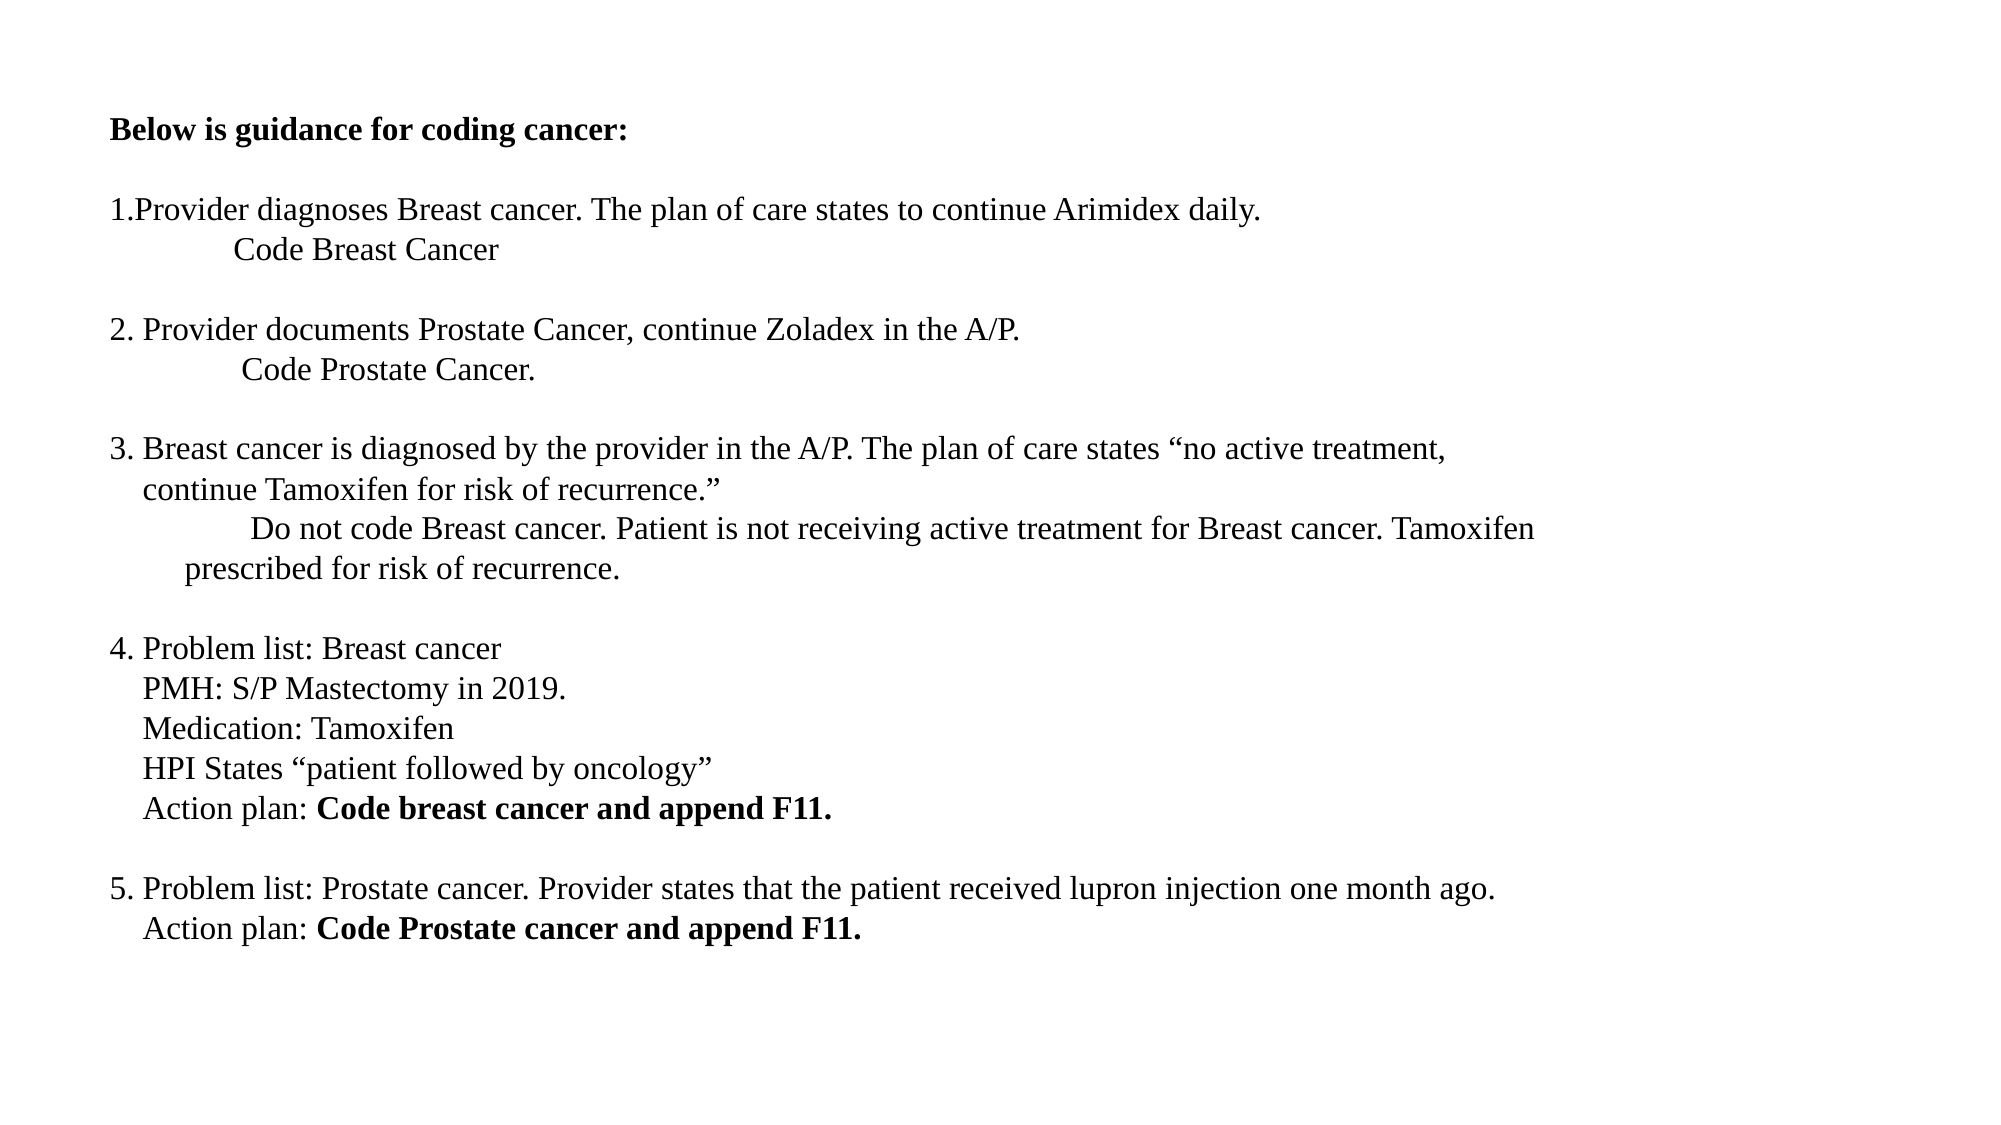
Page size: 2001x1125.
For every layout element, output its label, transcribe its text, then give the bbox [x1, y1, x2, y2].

text_box Below is guidance for coding cancer: Provider diagnoses Breast cancer. The plan of care states to continue Arimidex daily. Code Breast Cancer 2. Provider documents Prostate Cancer, continue Zoladex in the A/P. Code Prostate Cancer. 3. Breast cancer is diagnosed by the provider in the A/P. The plan of care states “no active treatment, continue Tamoxifen for risk of recurrence.” Do not code Breast cancer. Patient is not receiving active treatment for Breast cancer. Tamoxifen prescribed for risk of recurrence. 4. Problem list: Breast cancer PMH: S/P Mastectomy in 2019. Medication: Tamoxifen HPI States “patient followed by oncology” Action plan: Code breast cancer and append F11. 5. Problem list: Prostate cancer. Provider states that the patient received lupron injection one month ago. Action plan: Code Prostate cancer and append F11. [94, 100, 1609, 1033]
